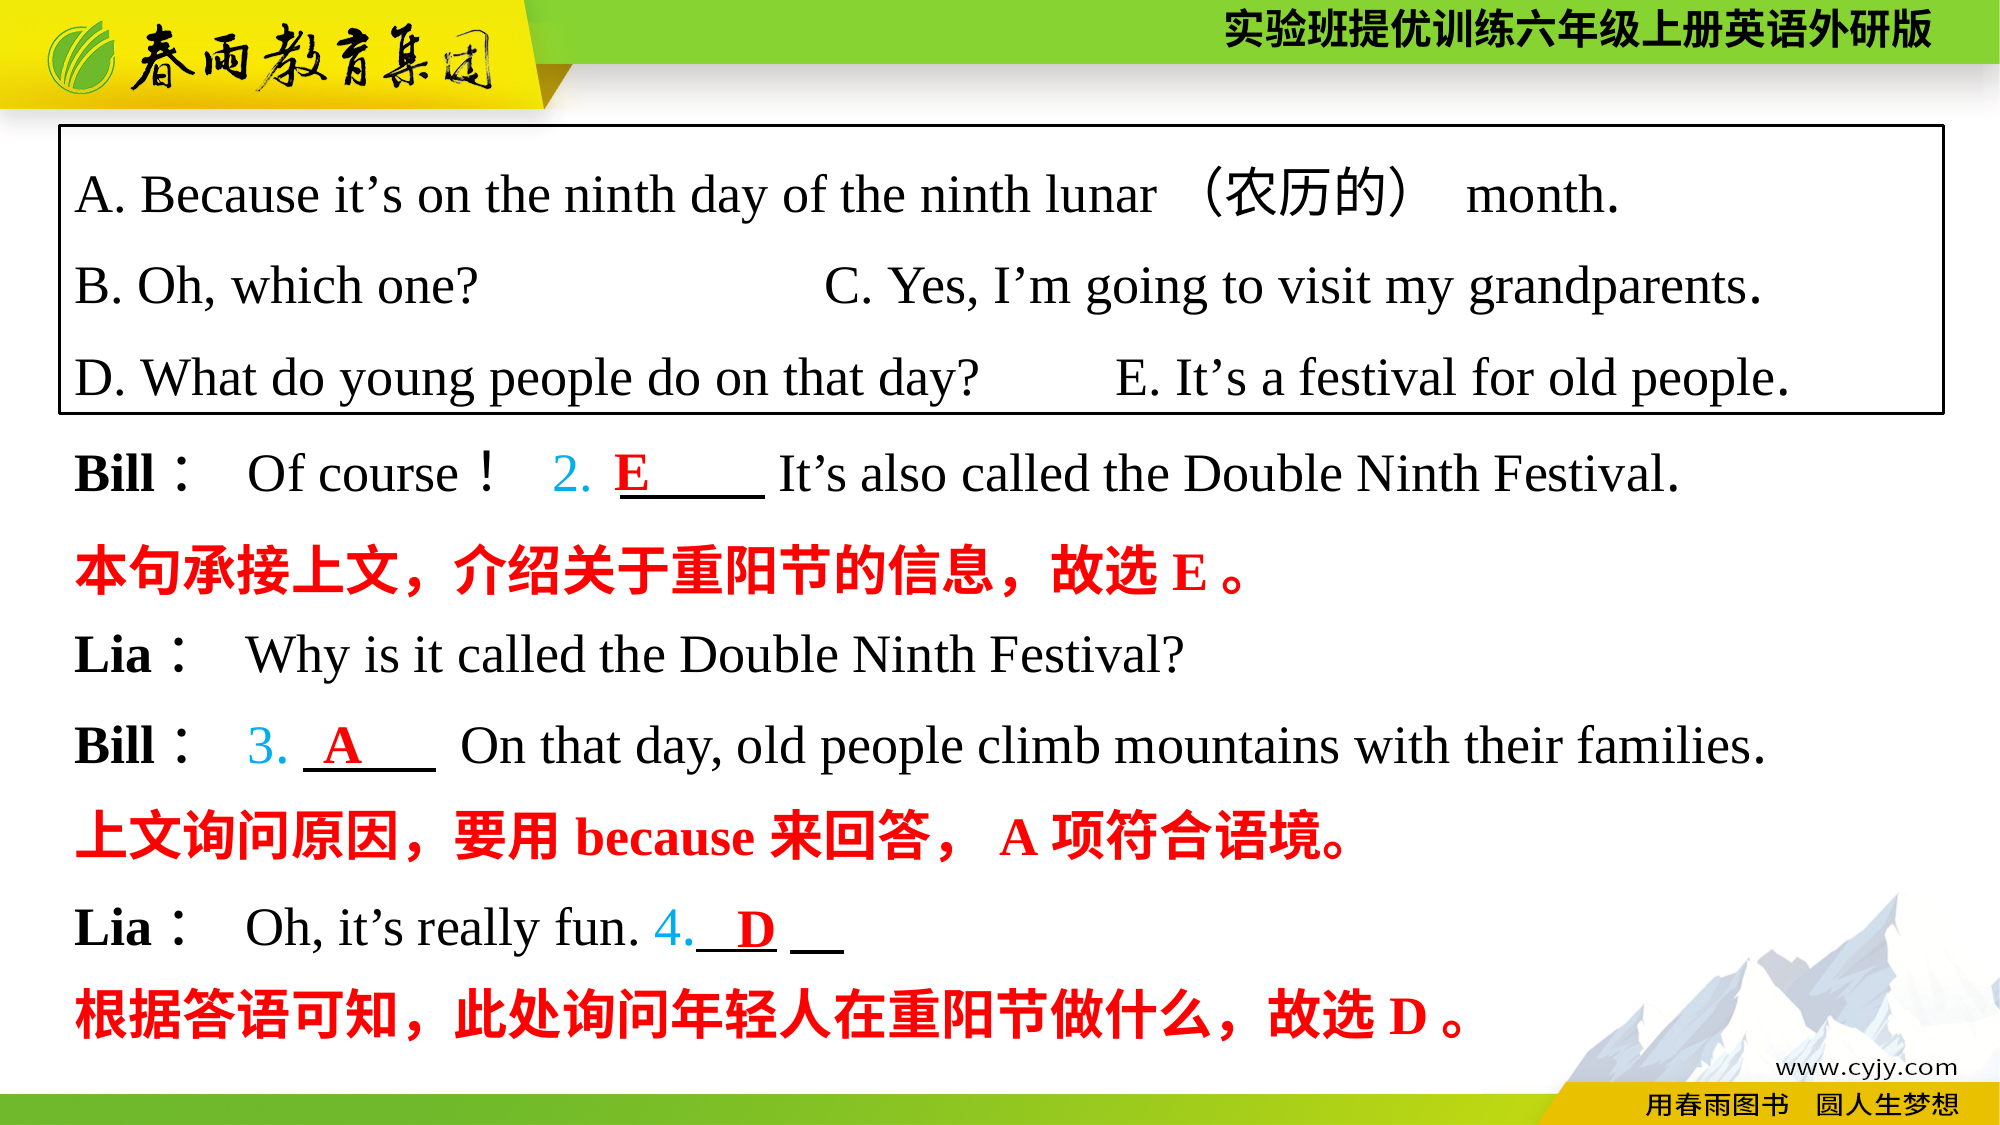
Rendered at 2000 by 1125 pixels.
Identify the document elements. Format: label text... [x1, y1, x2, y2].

list Bill： Of course！ 2. It’s also called the Double Ninth Festival. Lia： Why is it called the Double Ninth Festival? Bill： 3. On that day, old people climb mountains with their families. Lia： Oh, it’s really fun. 4. . [792, 874, 1944, 946]
list Bill： Of course！ 2. It’s also called the Double Ninth Festival. Lia： Why is it called the Double Ninth Festival? Bill： 3. On that day, old people climb mountains with their families. Lia： Oh, it’s really fun. 4. . [59, 414, 600, 502]
text_box 上文询问原因，要用because来回答，A项符合语境。 [59, 767, 1945, 874]
text_box E [600, 414, 666, 509]
text_box 根据答语可知，此处询问年轻人在重阳节做什么，故选D。 [59, 946, 1944, 1053]
text_box 本句承接上文，介绍关于重阳节的信息，故选E。 [59, 502, 1944, 609]
text_box D [722, 874, 792, 946]
list Bill： Of course！ 2. It’s also called the Double Ninth Festival. Lia： Why is it called the Double Ninth Festival? Bill： 3. On that day, old people climb mountains with their families. Lia： Oh, it’s really fun. 4. . [59, 874, 722, 946]
list Bill： Of course！ 2. It’s also called the Double Ninth Festival. Lia： Why is it called the Double Ninth Festival? Bill： 3. On that day, old people climb mountains with their families. Lia： Oh, it’s really fun. 4. . [666, 414, 1944, 502]
picture [0, 0, 2000, 1125]
list Bill： Of course！ 2. It’s also called the Double Ninth Festival. Lia： Why is it called the Double Ninth Festival? Bill： 3. On that day, old people climb mountains with their families. Lia： Oh, it’s really fun. 4. . [59, 609, 1944, 767]
text_box A [308, 675, 378, 767]
text_box A. Because it’s on the ninth day of the ninth lunar（农历的） month. B. Oh, which one? C. Yes, I’m going to visit my grandparents. D. What do young people do on that day? E. It’s a festival for old people. [59, 125, 1944, 414]
